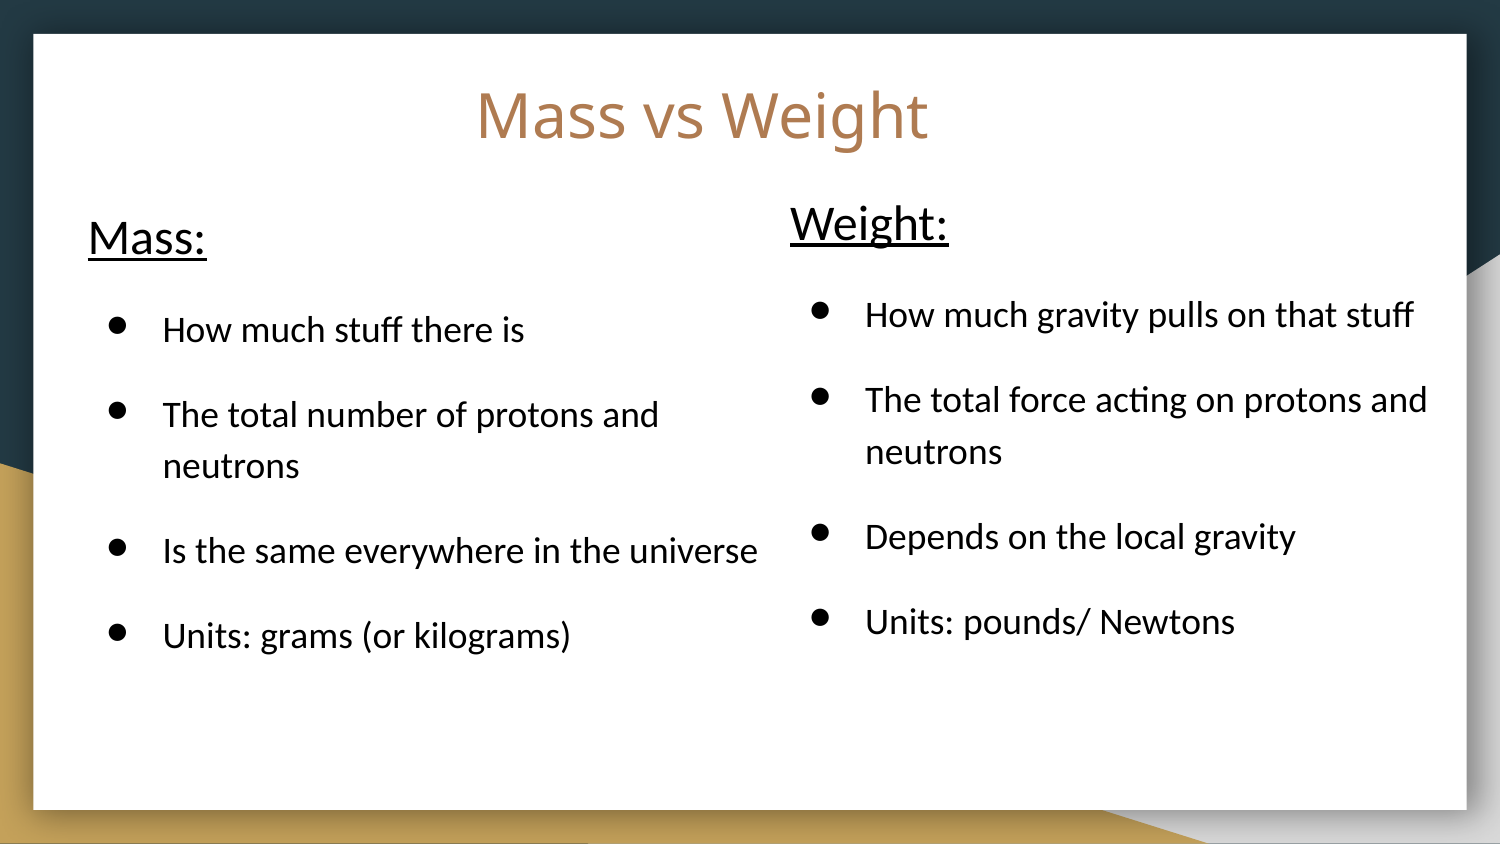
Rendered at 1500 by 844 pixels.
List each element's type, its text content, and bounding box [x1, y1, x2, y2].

title Mass vs Weight [460, 60, 988, 155]
list Mass: How much stuff there is The total number of protons and neutrons Is the same everywhere in the universe Units: grams (or kilograms) [72, 180, 776, 741]
list Weight: How much gravity pulls on that stuff The total force acting on protons and neutrons Depends on the local gravity Units: pounds/ Newtons [775, 166, 1450, 727]
